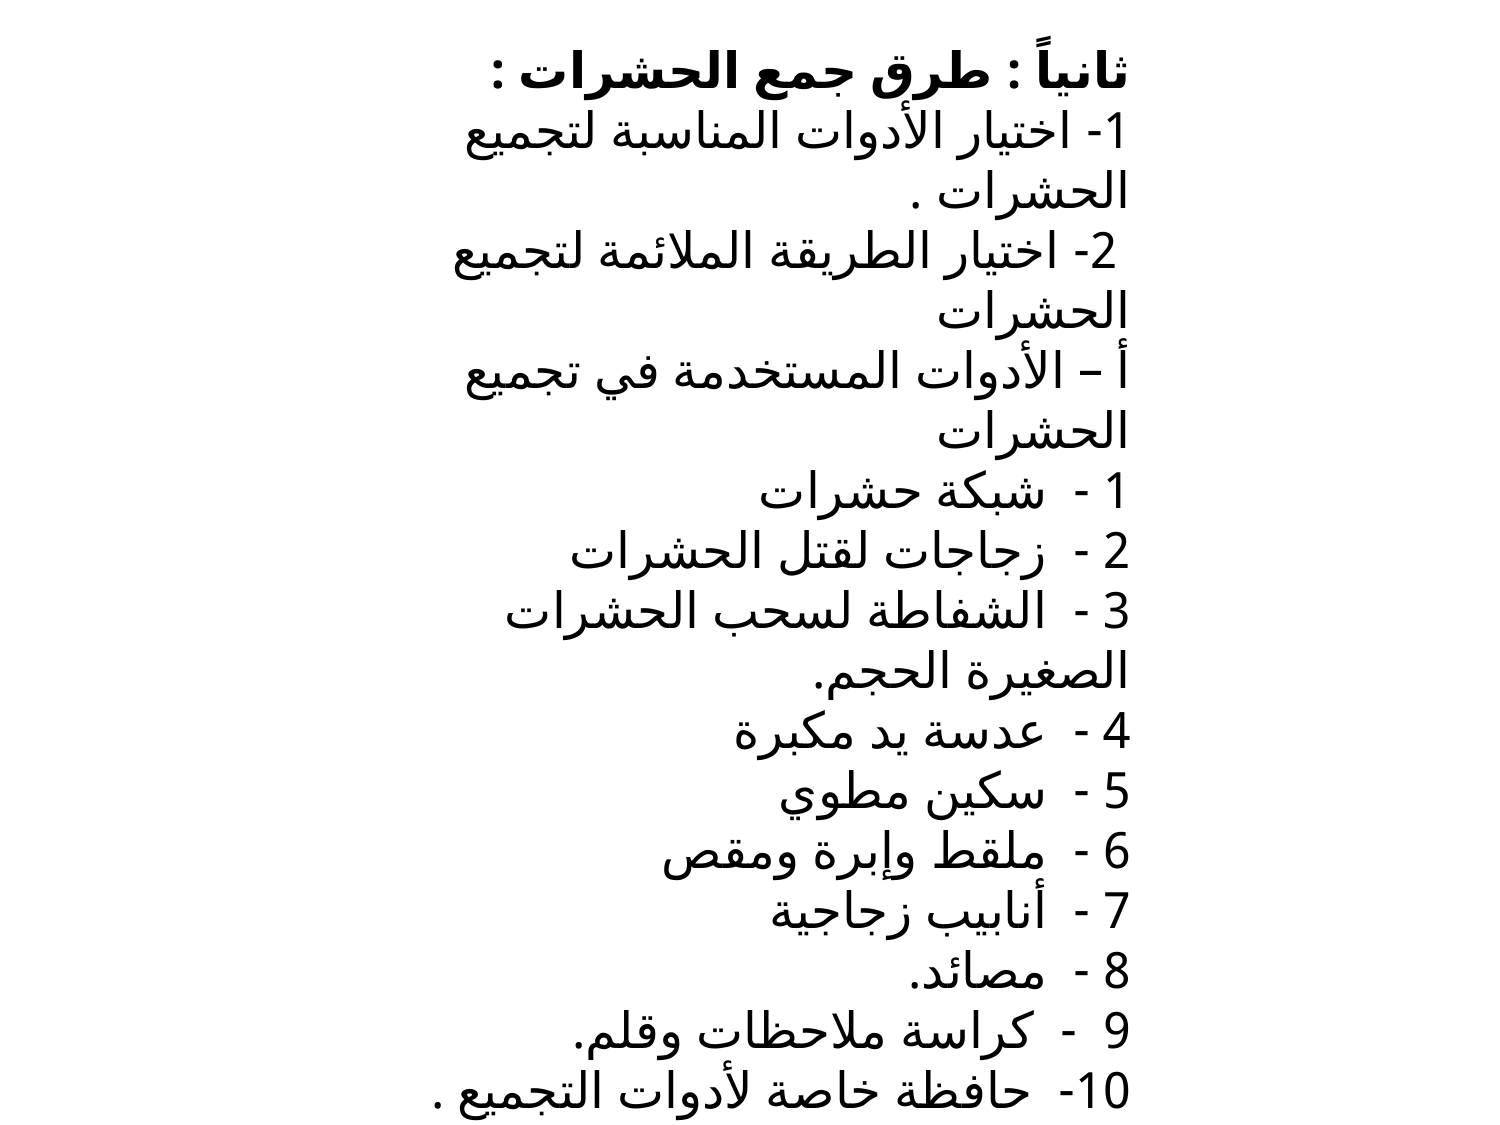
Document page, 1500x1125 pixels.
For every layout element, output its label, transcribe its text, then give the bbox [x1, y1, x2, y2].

text_box ثانياً : طرق جمع الحشرات : 1- اختيار الأدوات المناسبة لتجميع الحشرات . 2- اختيار الطريقة الملائمة لتجميع الحشرات أ – الأدوات المستخدمة في تجميع الحشرات 1 - شبكة حشرات 2 - زجاجات لقتل الحشرات 3 - الشفاطة لسحب الحشرات الصغيرة الحجم. 4 - عدسة يد مكبرة 5 - سكين مطوي 6 - ملقط وإبرة ومقص 7 - أنابيب زجاجية 8 - مصائد. 9 - كراسة ملاحظات وقلم. 10- حافظة خاصة لأدوات التجميع . [395, 30, 1146, 1125]
